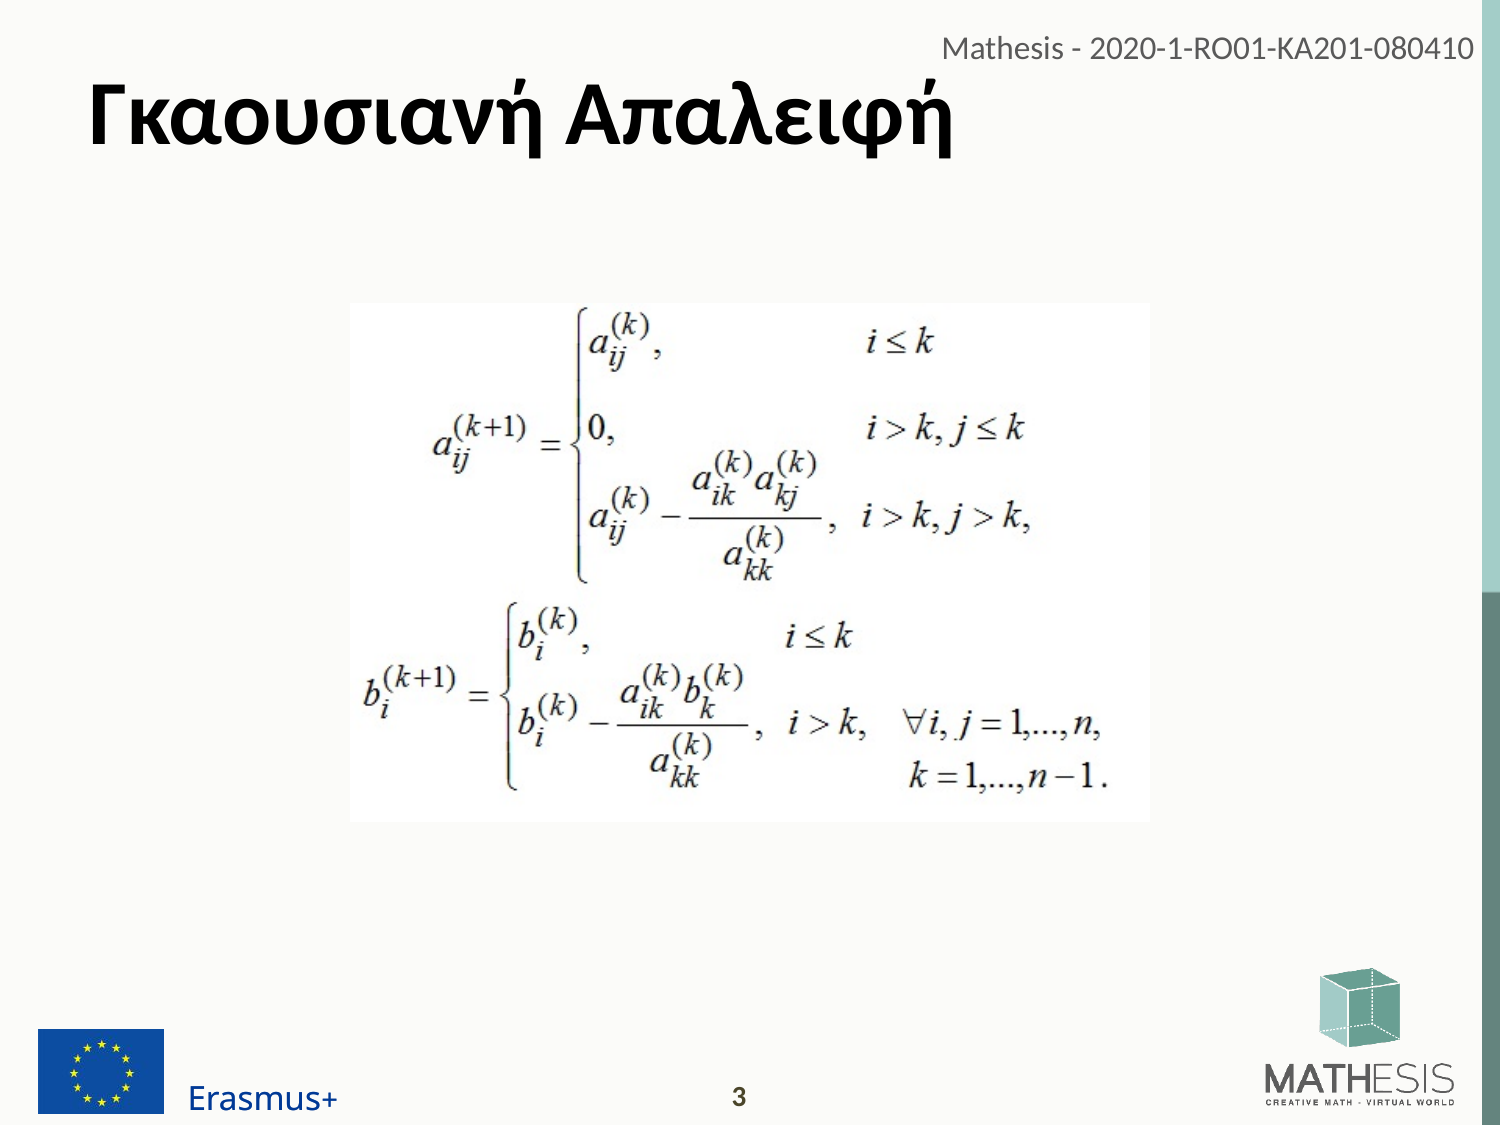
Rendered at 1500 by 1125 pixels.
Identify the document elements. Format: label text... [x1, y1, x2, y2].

picture [38, 1029, 164, 1114]
picture [349, 303, 1151, 822]
list [75, 262, 1425, 1005]
title Γκαουσιανή Απαλειφή [75, 45, 1425, 233]
